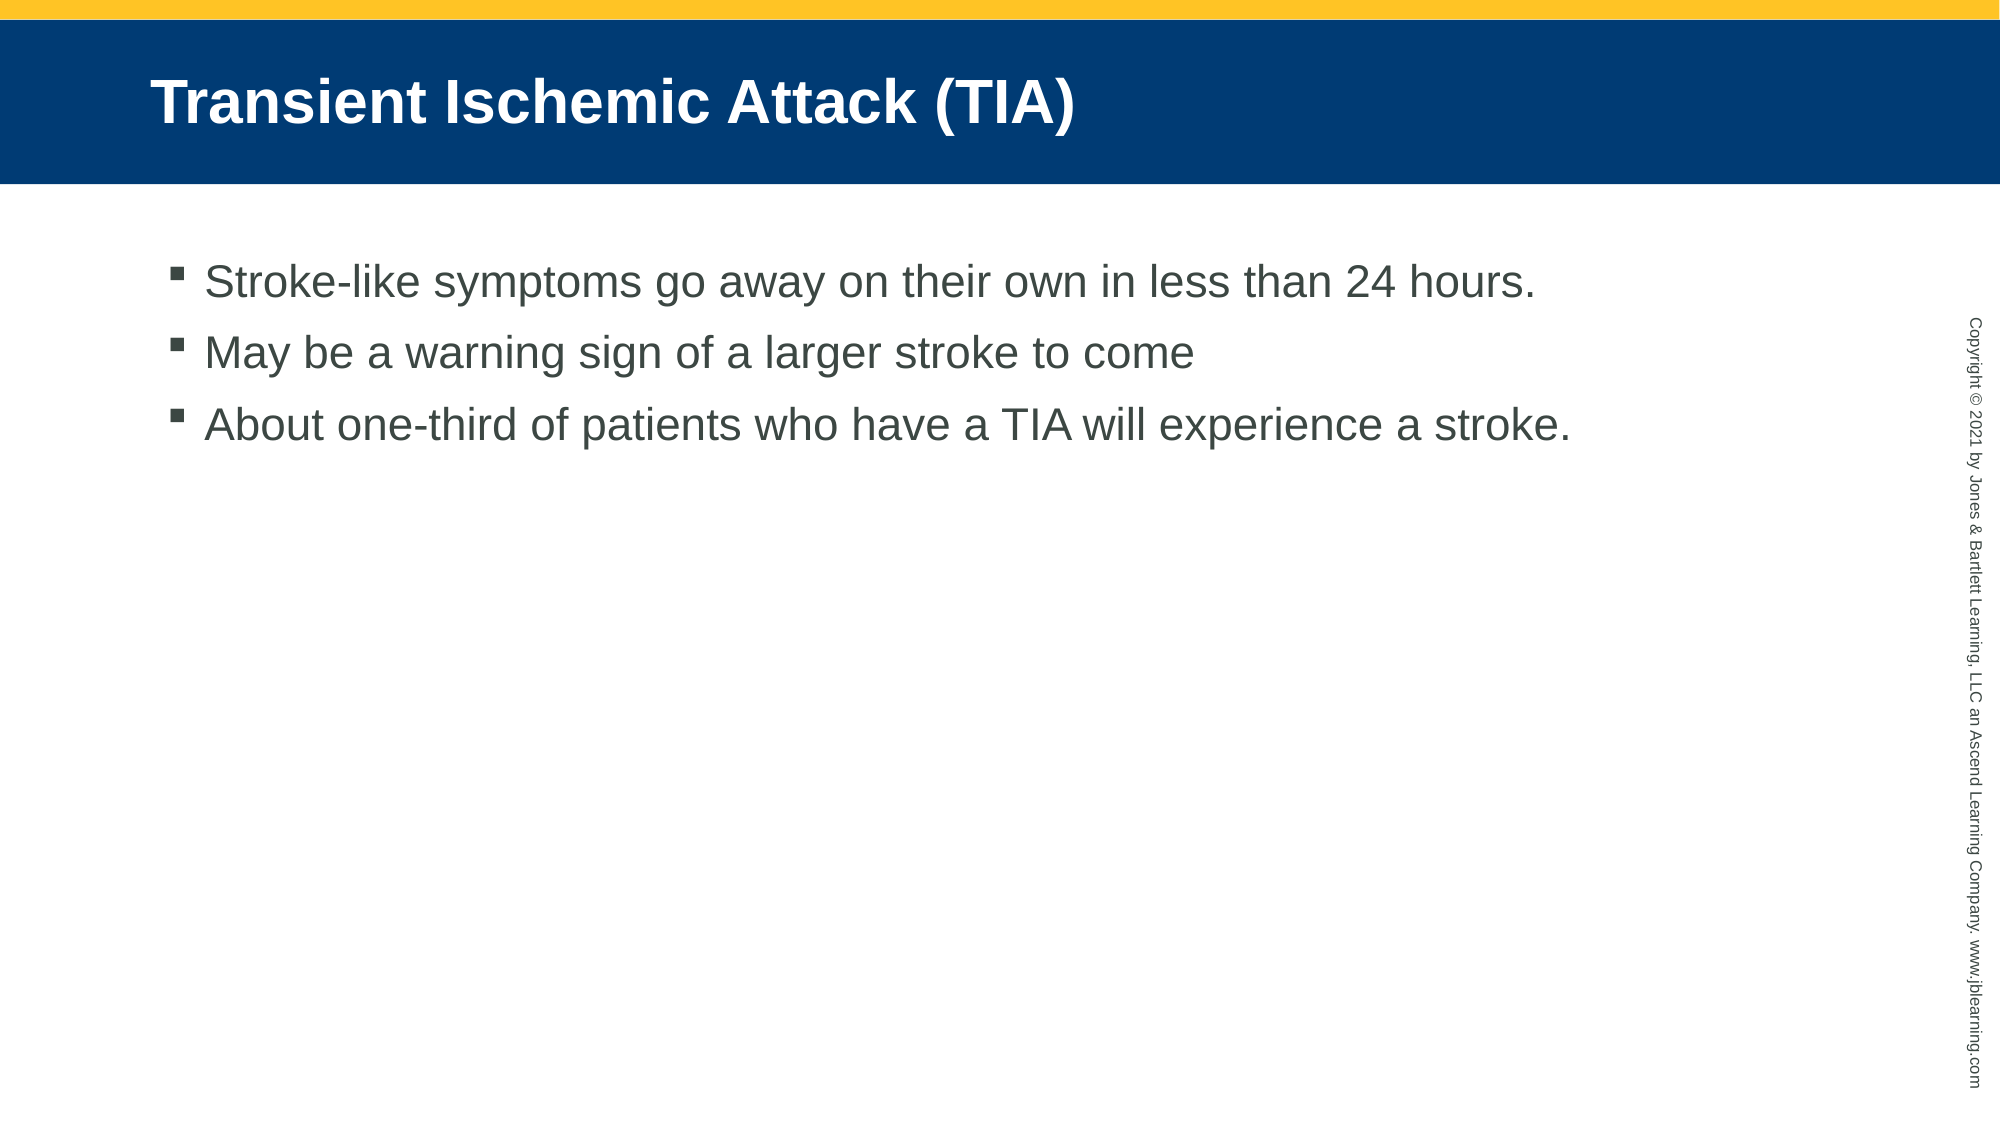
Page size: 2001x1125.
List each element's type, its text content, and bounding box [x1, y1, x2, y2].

title Transient Ischemic Attack (TIA) [0, 19, 2000, 185]
list Stroke-like symptoms go away on their own in less than 24 hours. May be a warning sign of a larger stroke to come About one-third of patients who have a TIA will experience a stroke. [151, 244, 1840, 1016]
